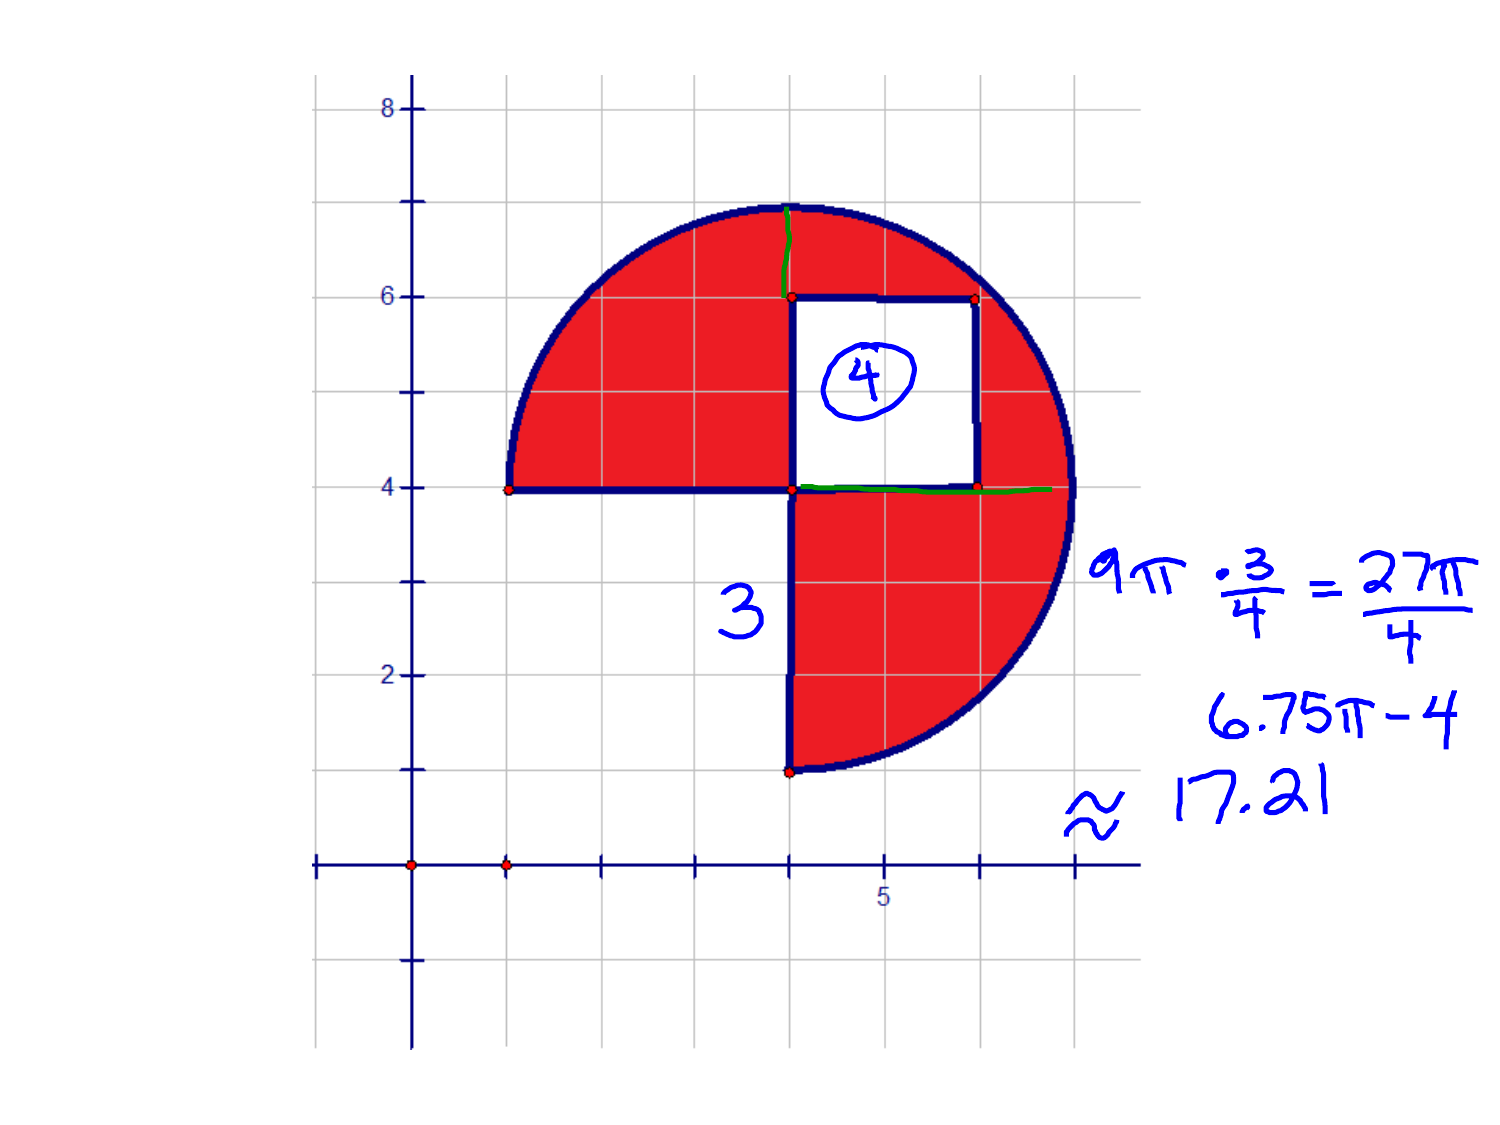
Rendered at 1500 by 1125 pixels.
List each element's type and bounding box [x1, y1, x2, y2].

picture [312, 75, 1188, 1050]
text_box [783, 206, 1479, 839]
